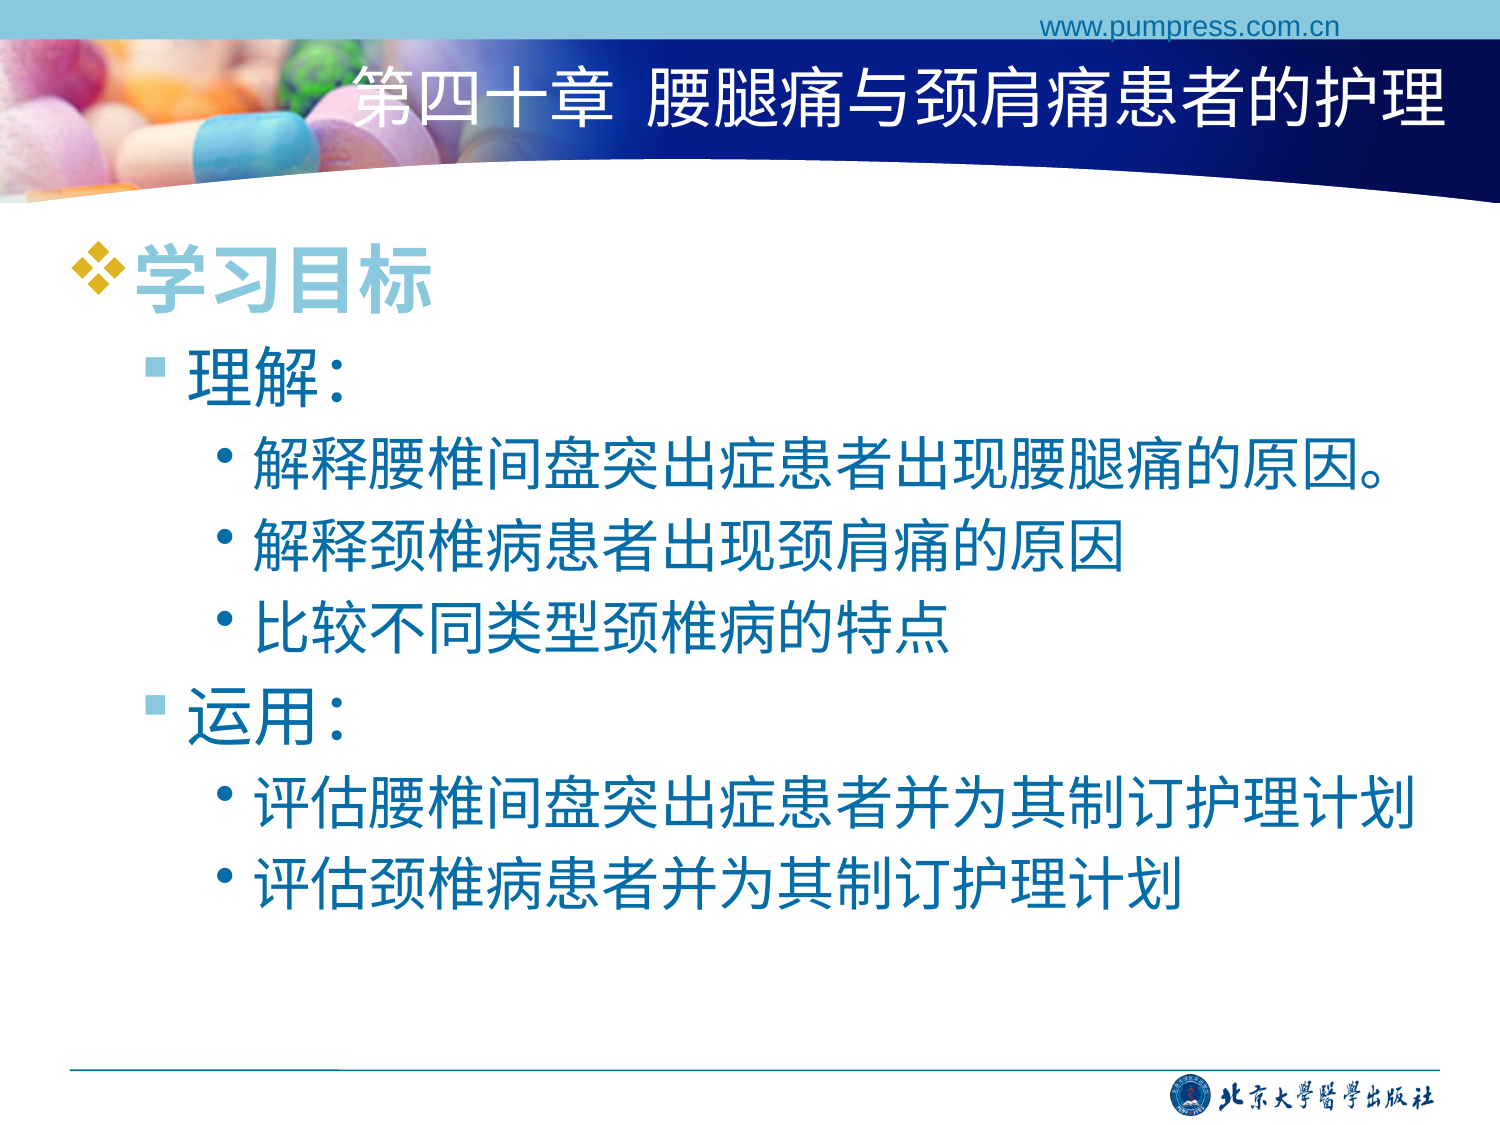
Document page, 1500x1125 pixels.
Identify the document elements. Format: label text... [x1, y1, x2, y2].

title 第四十章 腰腿痛与颈肩痛患者的护理 [137, 49, 1463, 143]
list 学习目标 理解： 解释腰椎间盘突出症患者出现腰腿痛的原因。 解释颈椎病患者出现颈肩痛的原因 比较不同类型颈椎病的特点 运用： 评估腰椎间盘突出症患者并为其制订护理计划 评估颈椎病患者并为其制订护理计划 [49, 224, 1463, 1026]
picture [1170, 1074, 1436, 1118]
slide_number www.pumpress.com.cn [1025, 0, 1463, 38]
picture [0, 40, 1500, 203]
